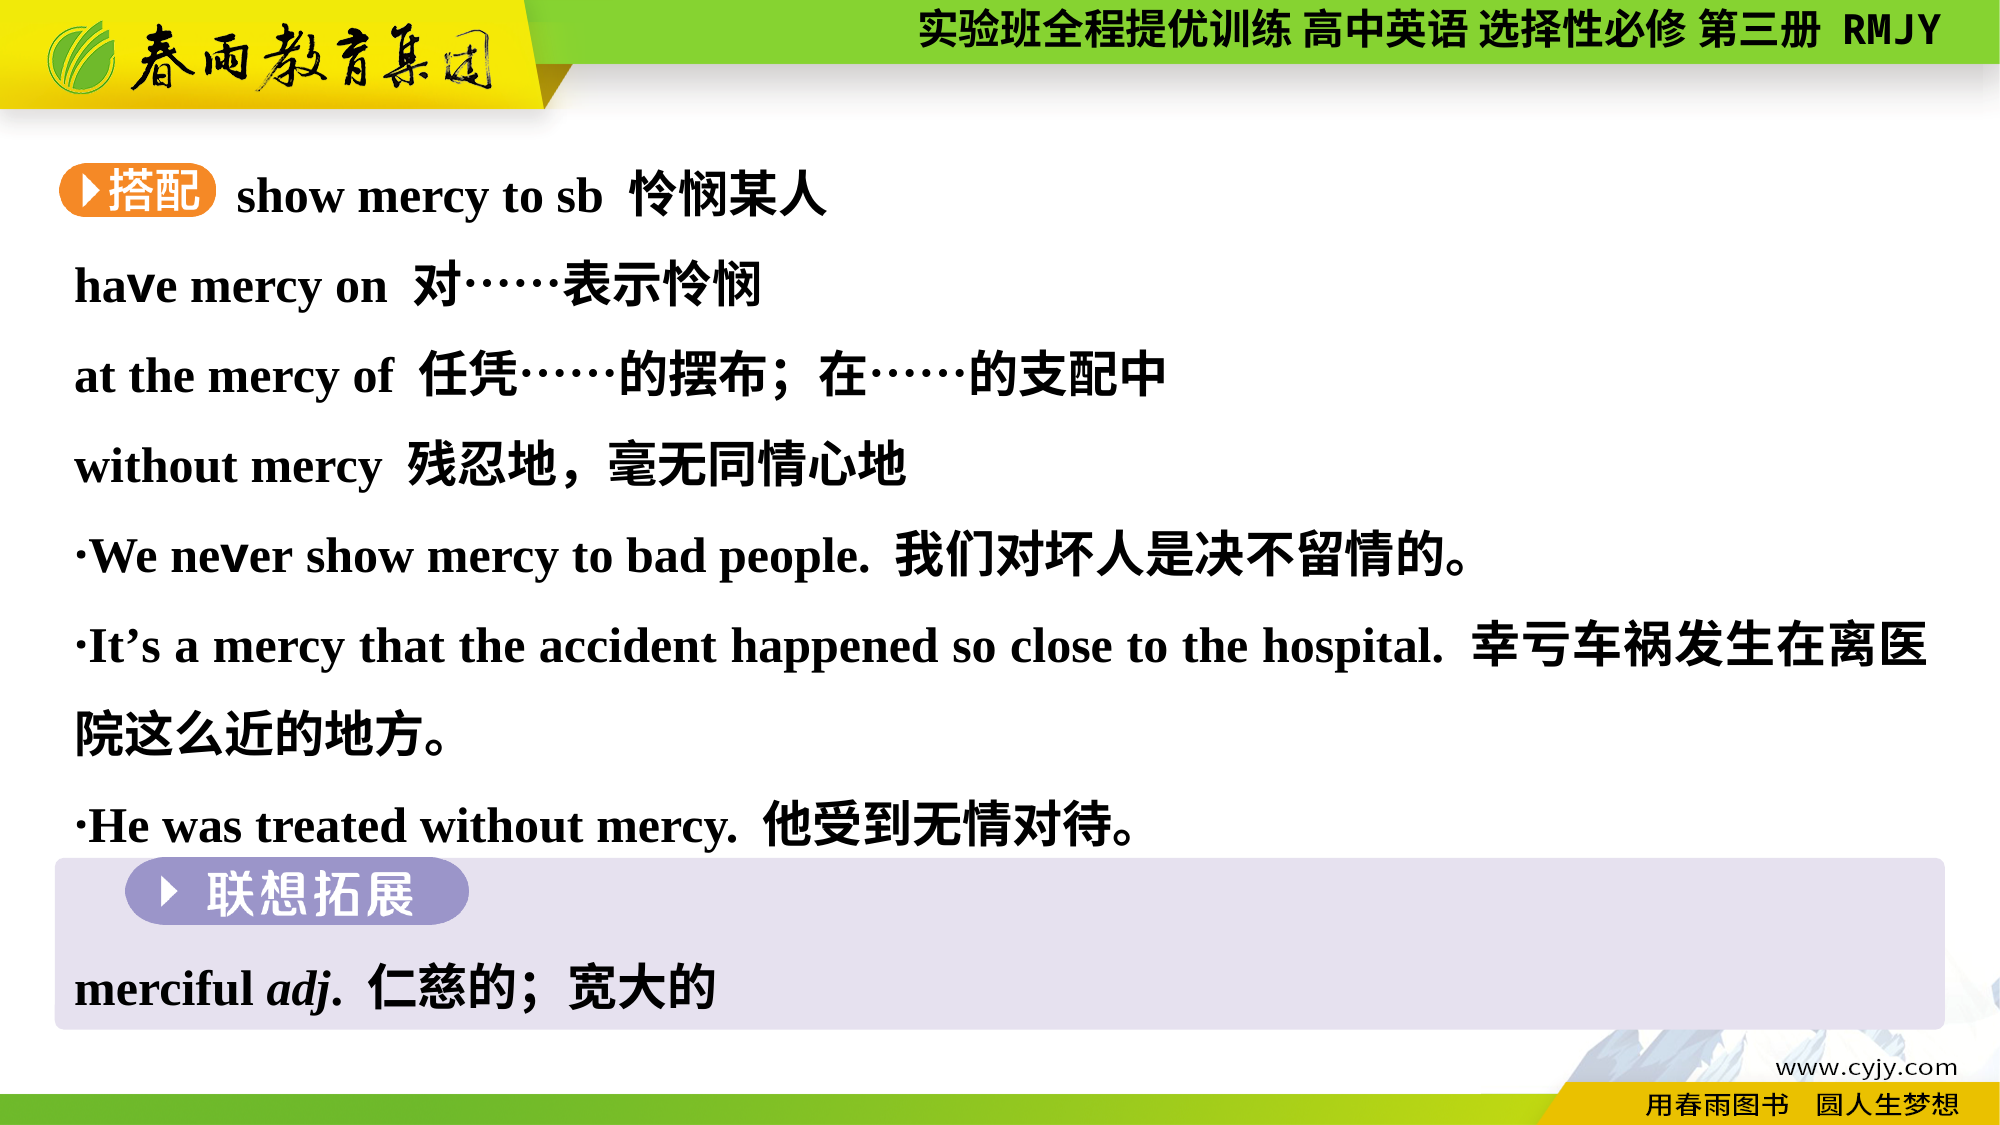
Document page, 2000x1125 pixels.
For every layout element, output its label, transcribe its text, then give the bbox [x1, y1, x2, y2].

picture [0, 0, 2000, 1125]
text_box [54, 857, 1945, 1030]
list show mercy to sb 怜悯某人 have mercy on 对……表示怜悯 at the mercy of 任凭……的摆布；在……的支配中 without mercy 残忍地，毫无同情心地 ·We never show mercy to bad people. 我们对坏人是决不留情的。 ·It’s a mercy that the accident happened so close to the hospital. 幸亏车祸发生在离医院这么近的地方。 ·He was treated without mercy. 他受到无情对待。 [59, 125, 1944, 861]
text_box merciful adj. 仁慈的；宽大的 [59, 917, 1944, 1023]
